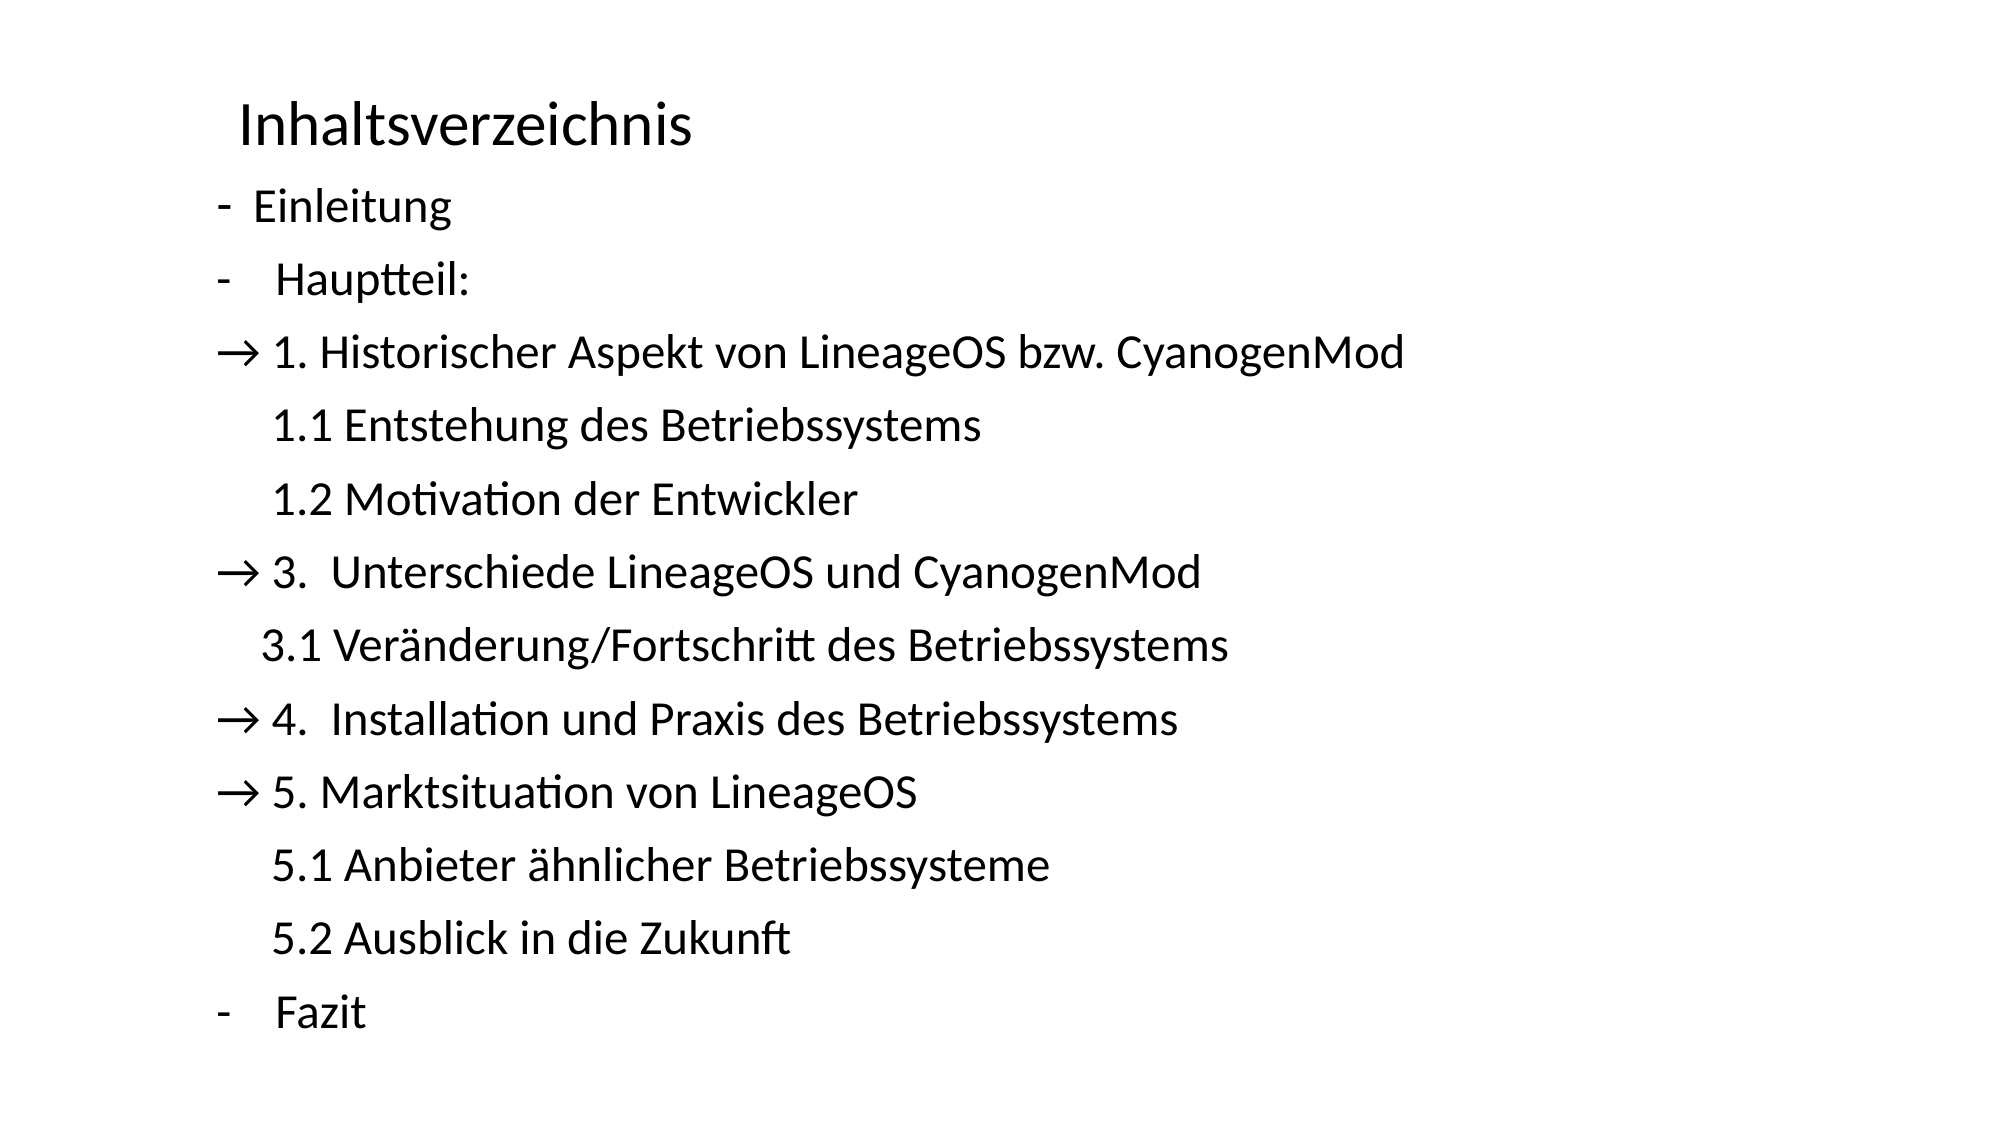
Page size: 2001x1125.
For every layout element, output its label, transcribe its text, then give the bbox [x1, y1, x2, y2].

list Inhaltsverzeichnis Einleitung - Hauptteil: → 1. Historischer Aspekt von LineageOS bzw. CyanogenMod 1.1 Entstehung des Betriebssystems 1.2 Motivation der Entwickler → 3. Unterschiede LineageOS und CyanogenMod 3.1 Veränderung/Fortschritt des Betriebssystems → 4. Installation und Praxis des Betriebssystems → 5. Marktsituation von LineageOS 5.1 Anbieter ähnlicher Betriebssysteme 5.2 Ausblick in die Zukunft - Fazit [201, 83, 1777, 1125]
